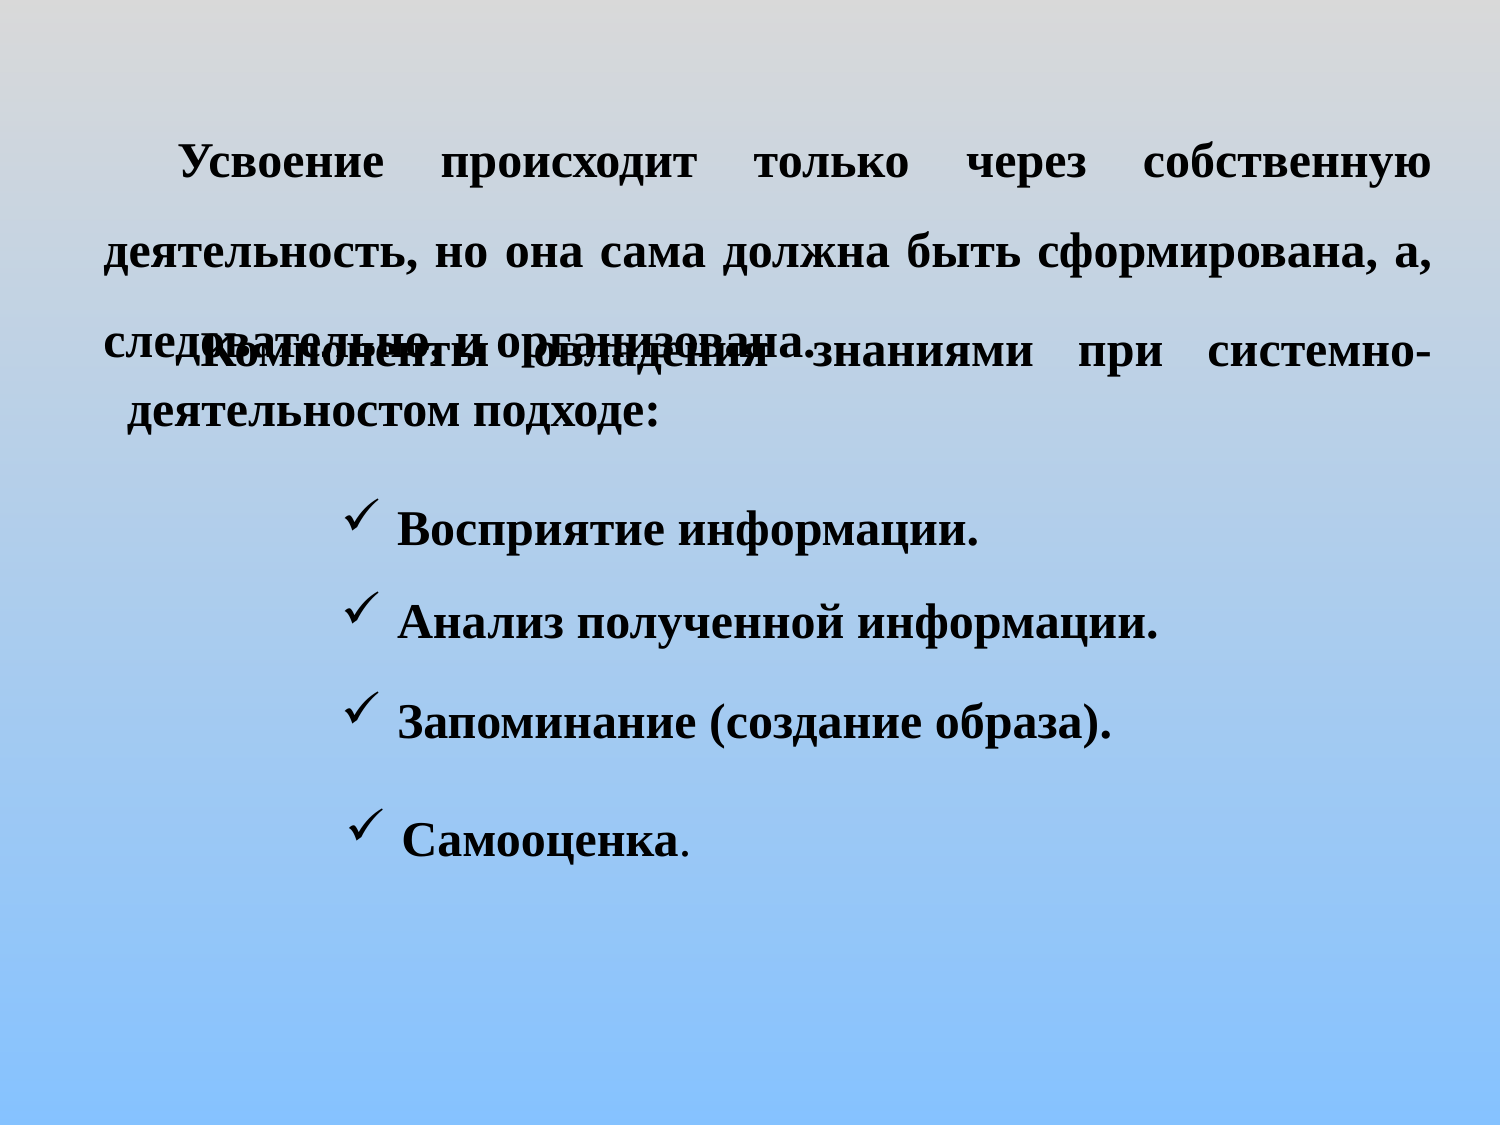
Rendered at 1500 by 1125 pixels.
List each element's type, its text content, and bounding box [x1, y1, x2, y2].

text_box Самооценка. [330, 798, 707, 874]
text_box Компоненты овладения знаниями при системно-деятельностом подходе: [112, 309, 1447, 445]
text_box Восприятие информации. [326, 487, 1077, 563]
text_box Анализ полученной информации. [326, 580, 1294, 656]
text_box Усвоение происходит только через собственную деятельность, но она сама должна быть сформирована, а, следовательно, и организована. [88, 89, 1447, 375]
text_box Запоминание (создание образа). [326, 681, 1294, 756]
